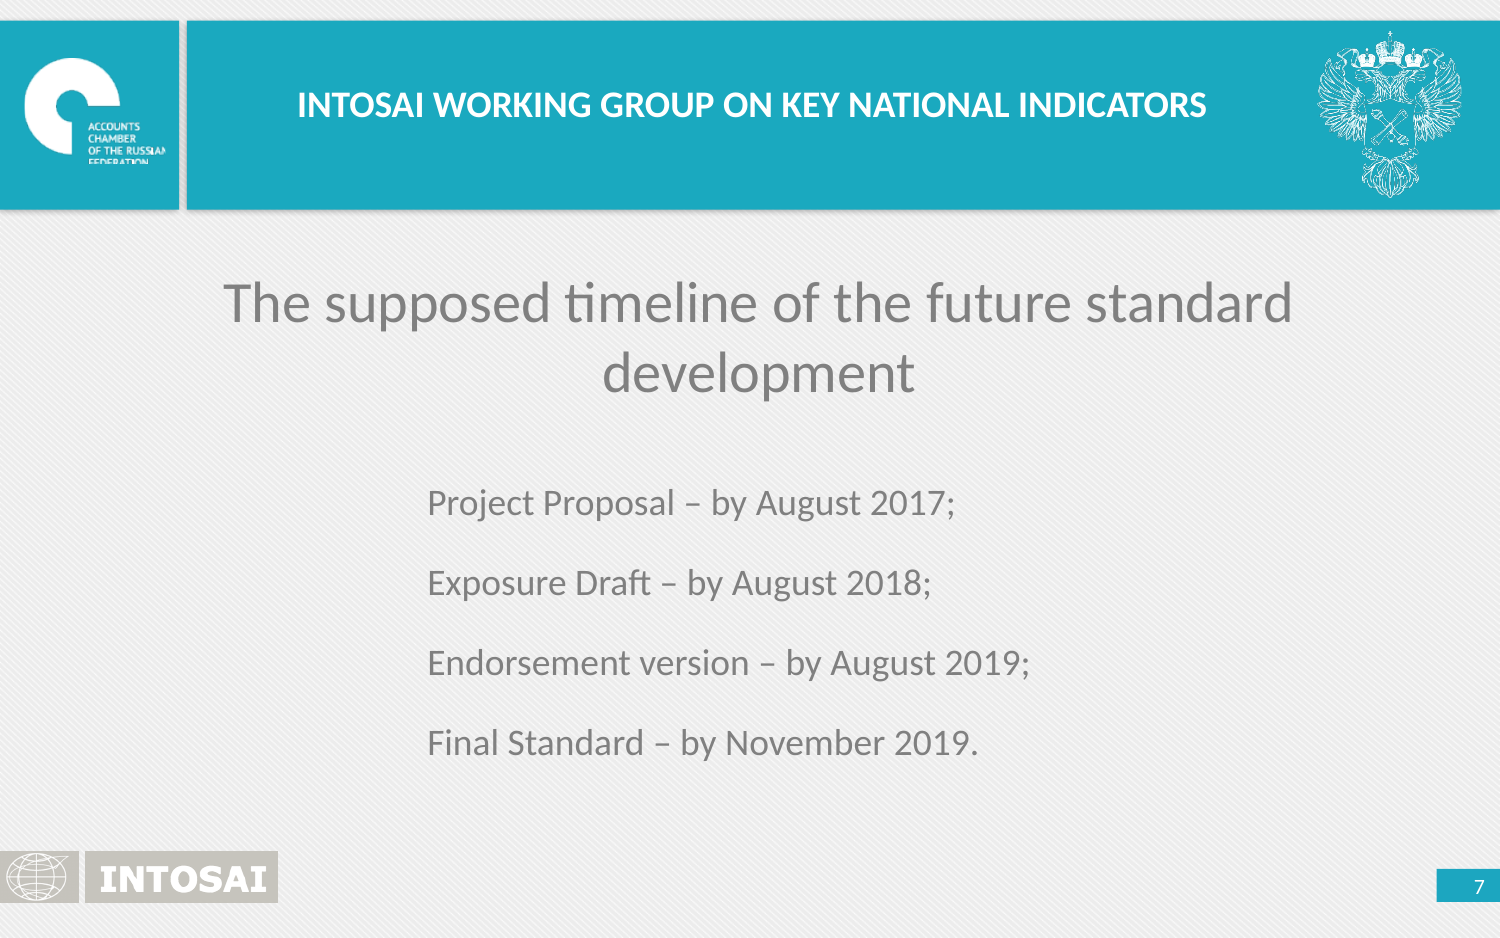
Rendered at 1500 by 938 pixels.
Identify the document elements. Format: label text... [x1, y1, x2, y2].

text_box Project Proposal – by August 2017; Exposure Draft – by August 2018; Endorsement version – by August 2019; Final Standard – by November 2019. [412, 448, 1106, 771]
picture [0, 0, 1500, 938]
text_box INTOSAI WORKING GROUP ON KEY NATIONAL INDICATORS [282, 72, 1265, 133]
text_box The supposed timeline of the future standard development [83, 256, 1435, 447]
